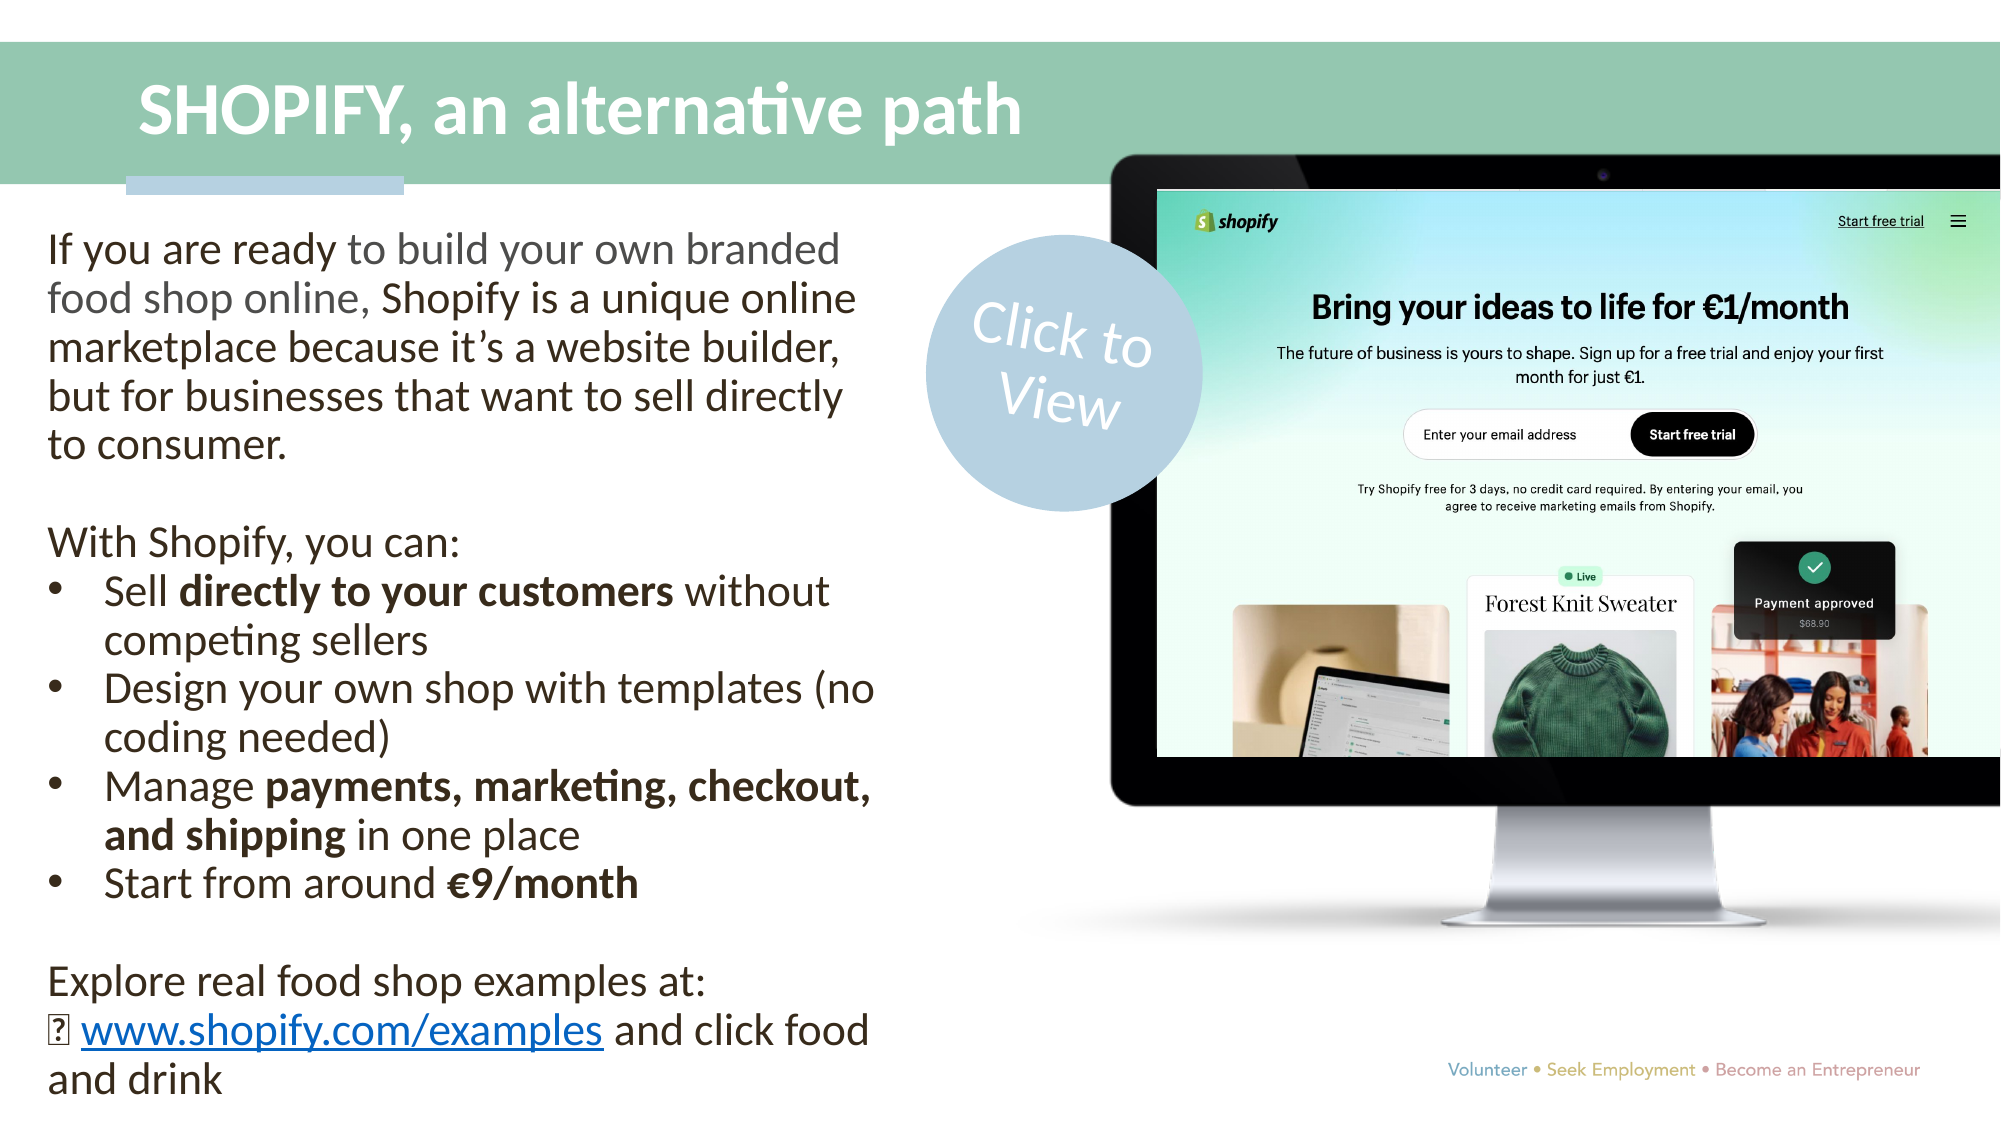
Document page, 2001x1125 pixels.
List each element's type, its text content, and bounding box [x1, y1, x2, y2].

text_box If you are ready to build your own branded food shop online, Shopify is a unique online marketplace because it’s a website builder, but for businesses that want to sell directly to consumer. With Shopify, you can: Sell directly to your customers without competing sellers Design your own shop with templates (no coding needed) Manage payments, marketing, checkout, and shipping in one place Start from around €9/month Explore real food shop examples at: 🌐 www.shopify.com/examples and click food and drink [32, 217, 905, 882]
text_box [973, 512, 2000, 999]
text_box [925, 234, 1203, 512]
picture [1157, 140, 2001, 999]
list SHOPIFY, an alternative path [123, 51, 1913, 170]
picture [1418, 1046, 1971, 1103]
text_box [973, 140, 2000, 234]
